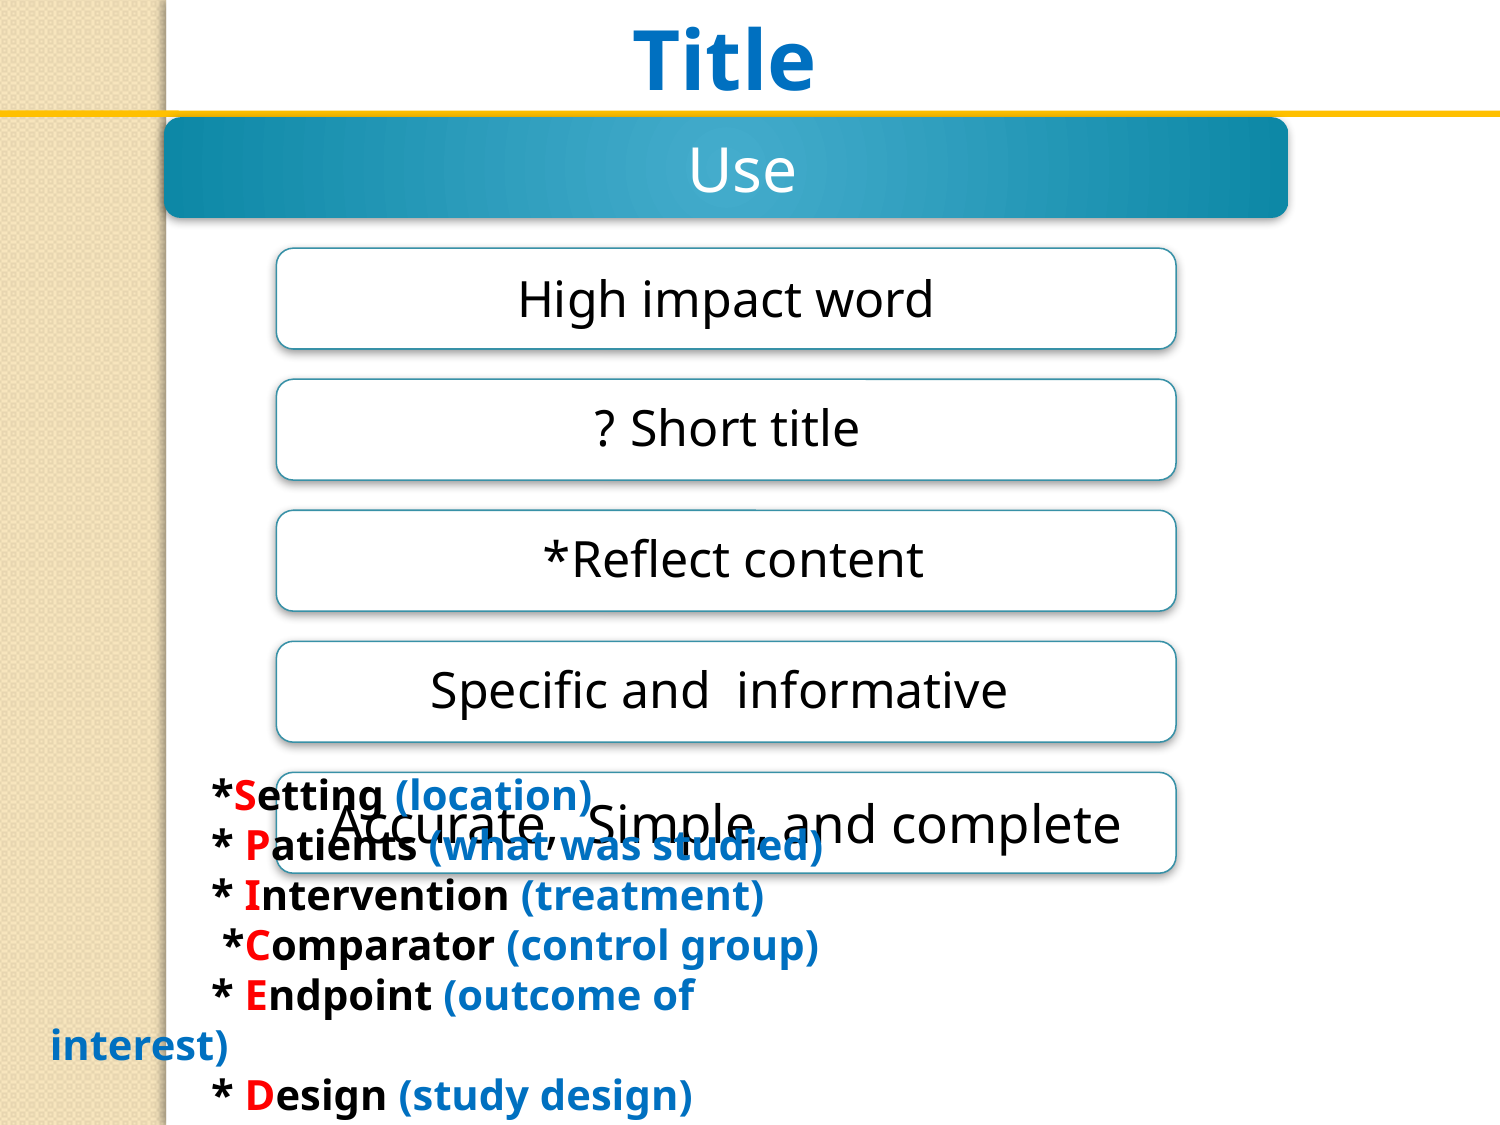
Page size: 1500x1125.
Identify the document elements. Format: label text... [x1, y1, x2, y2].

text_box *Setting (location) * Patients (what was studied) * Intervention (treatment) *Comparator (control group) * Endpoint (outcome of interest) * Design (study design) [35, 885, 879, 1125]
text_box Title [53, 0, 1436, 115]
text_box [23, 116, 1430, 874]
